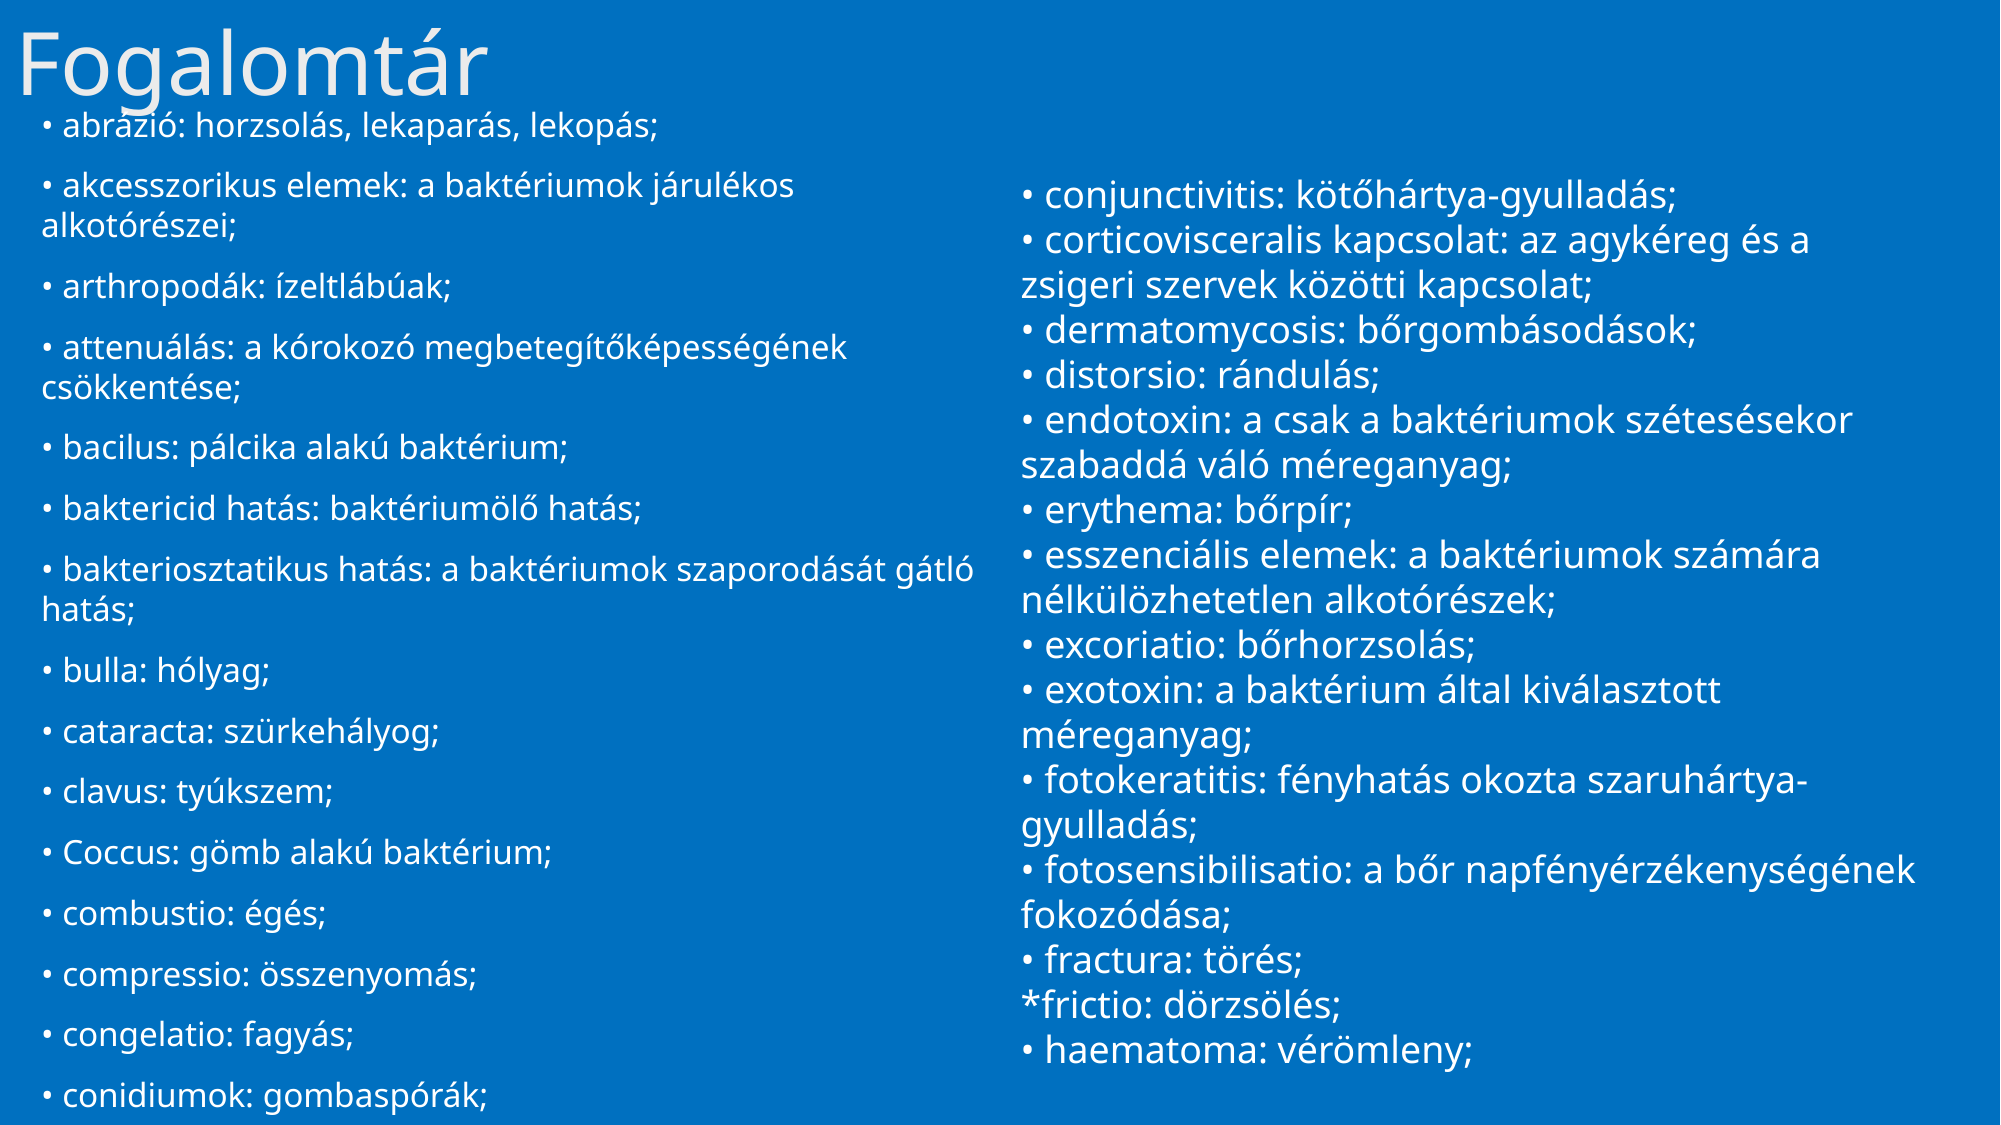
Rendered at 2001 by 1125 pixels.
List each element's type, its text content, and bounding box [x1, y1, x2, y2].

title Fogalomtár [0, 0, 1543, 230]
list • abrázió: horzsolás, lekaparás, lekopás; • akcesszorikus elemek: a baktériumok járulékos alkotórészei; • arthropodák: ízeltlábúak; • attenuálás: a kórokozó megbetegítőképességének csökkentése; • bacilus: pálcika alakú baktérium; • baktericid hatás: baktériumölő hatás; • bakteriosztatikus hatás: a baktériumok szaporodását gátló hatás; • bulla: hólyag; • cataracta: szürkehályog; • clavus: tyúkszem; • Coccus: gömb alakú baktérium; • combustio: égés; • compressio: összenyomás; • congelatio: fagyás; • conidiumok: gombaspórák; [25, 96, 1006, 785]
text_box • conjunctivitis: kötőhártya-gyulladás; • corticovisceralis kapcsolat: az agykéreg és a zsigeri szervek közötti kapcsolat; • dermatomycosis: bőrgombásodások; • distorsio: rándulás; • endotoxin: a csak a baktériumok szétesésekor szabaddá váló méreganyag; • erythema: bőrpír; • esszenciális elemek: a baktériumok számára nélkülözhetetlen alkotórészek; • excoriatio: bőrhorzsolás; • exotoxin: a baktérium által kiválasztott méreganyag; • fotokeratitis: fényhatás okozta szaruhártya-gyulladás; • fotosensibilisatio: a bőr napfényérzékenységének fokozódása; • fractura: törés; *frictio: dörzsölés; • haematoma: vérömleny; [1005, 163, 1948, 1079]
